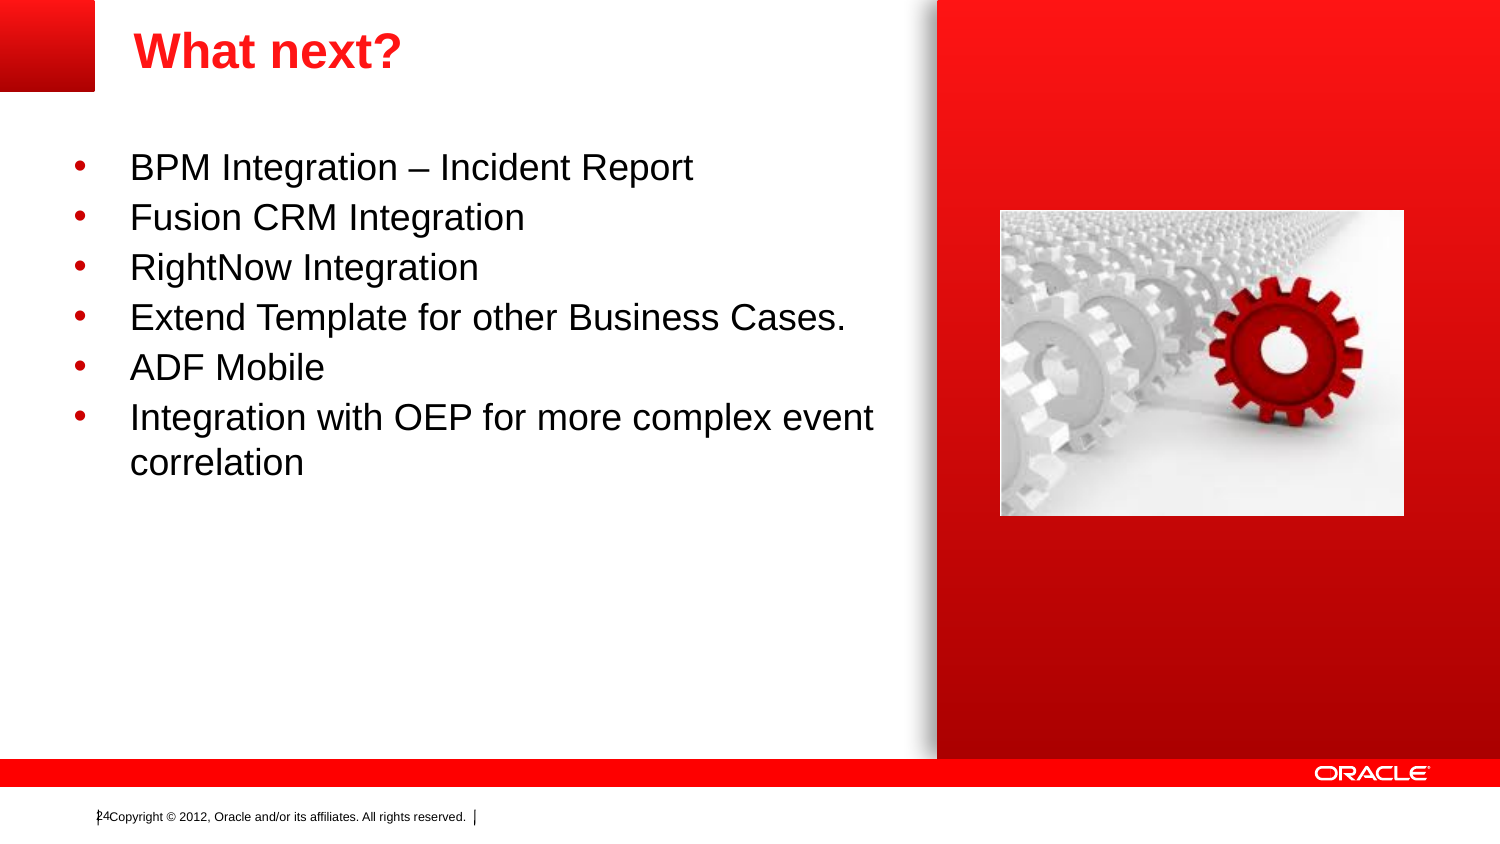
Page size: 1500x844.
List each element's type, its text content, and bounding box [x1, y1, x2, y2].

picture [0, 759, 1500, 787]
picture [1000, 210, 1405, 516]
text_box BPM Integration – Incident Report Fusion CRM Integration RightNow Integration Extend Template for other Business Cases. ADF Mobile Integration with OEP for more complex event correlation [58, 135, 922, 623]
text_box [33, 112, 897, 599]
text_box What next? [118, 20, 700, 103]
